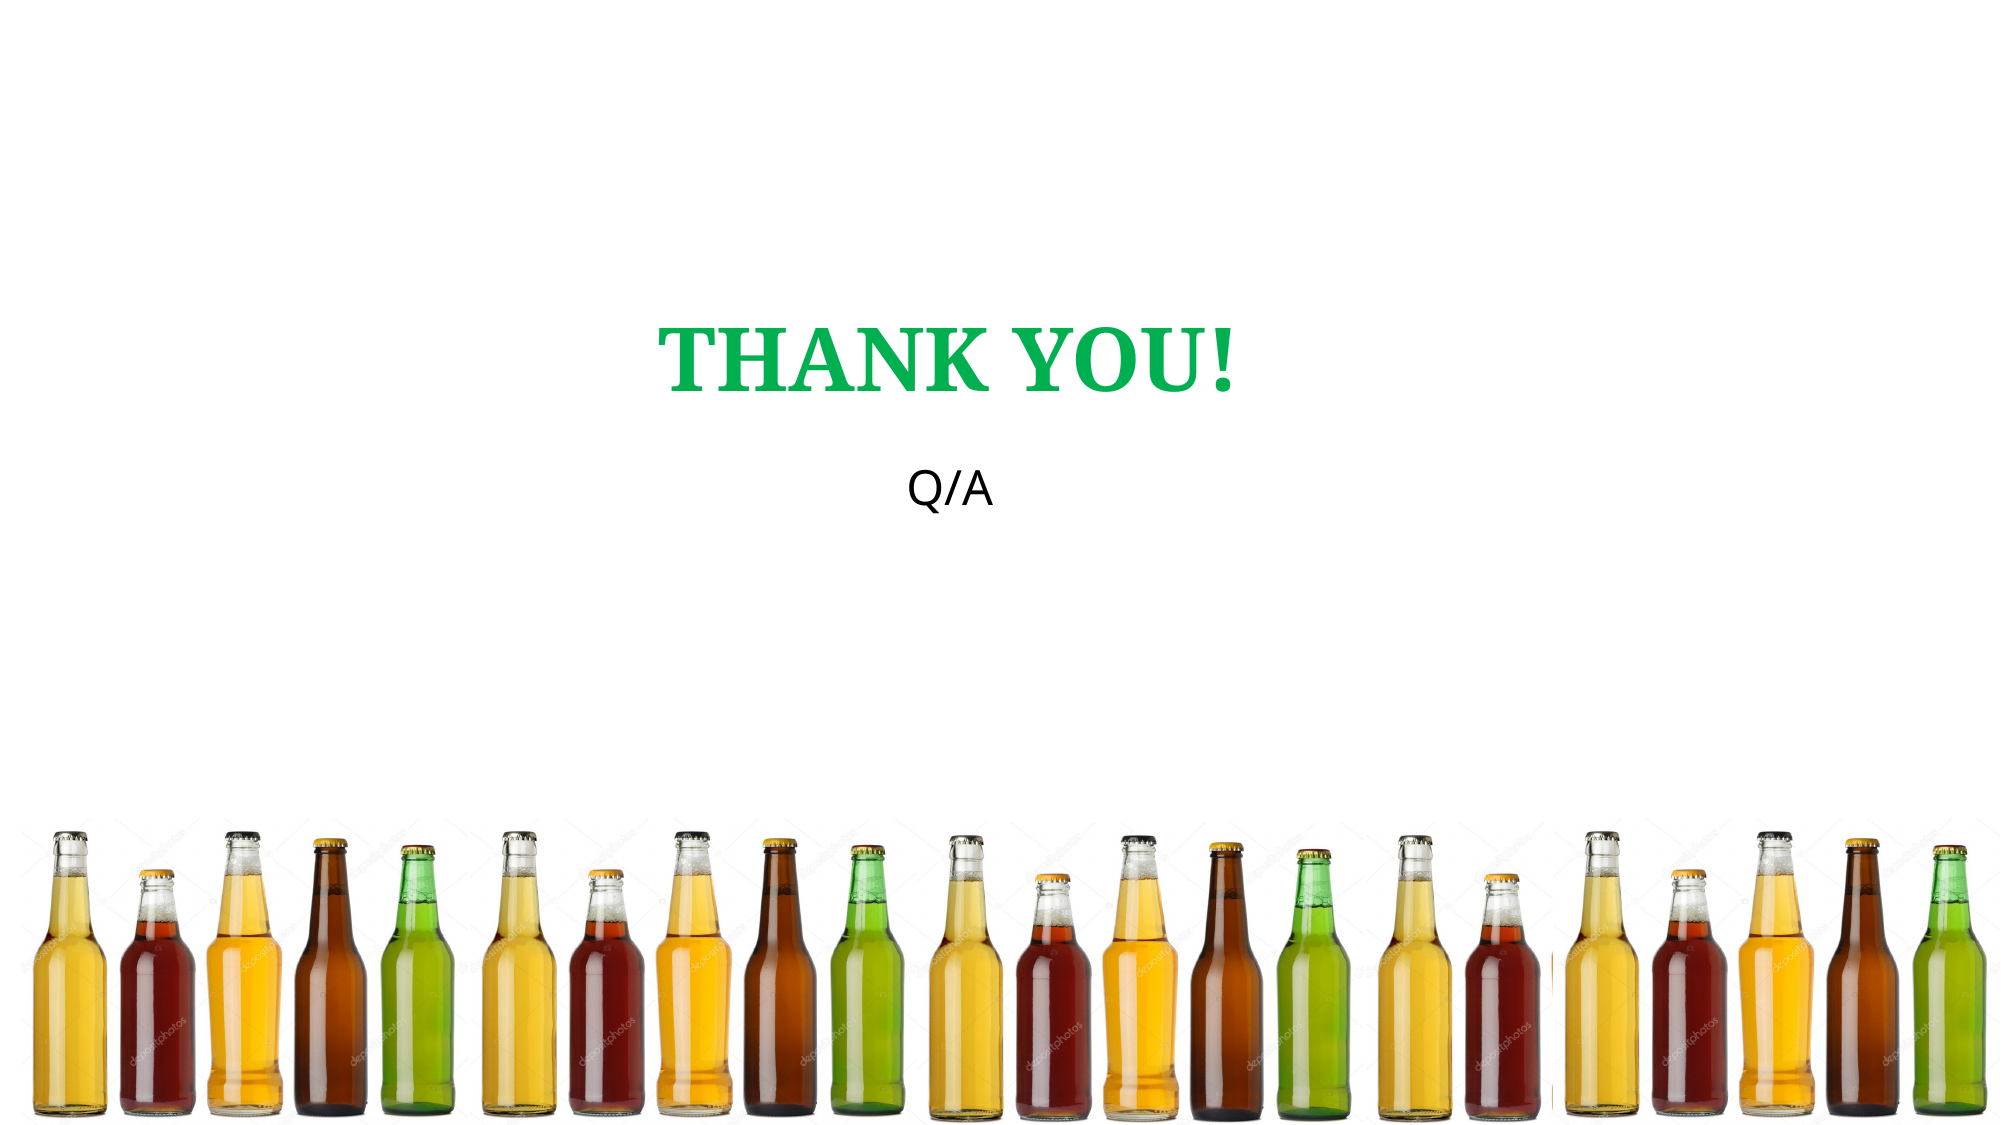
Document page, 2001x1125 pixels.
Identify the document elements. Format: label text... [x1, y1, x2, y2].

picture [1366, 818, 2000, 1125]
picture [470, 818, 1364, 1125]
title THANK YOU! Q/A [536, 306, 1364, 525]
picture [21, 818, 468, 1125]
